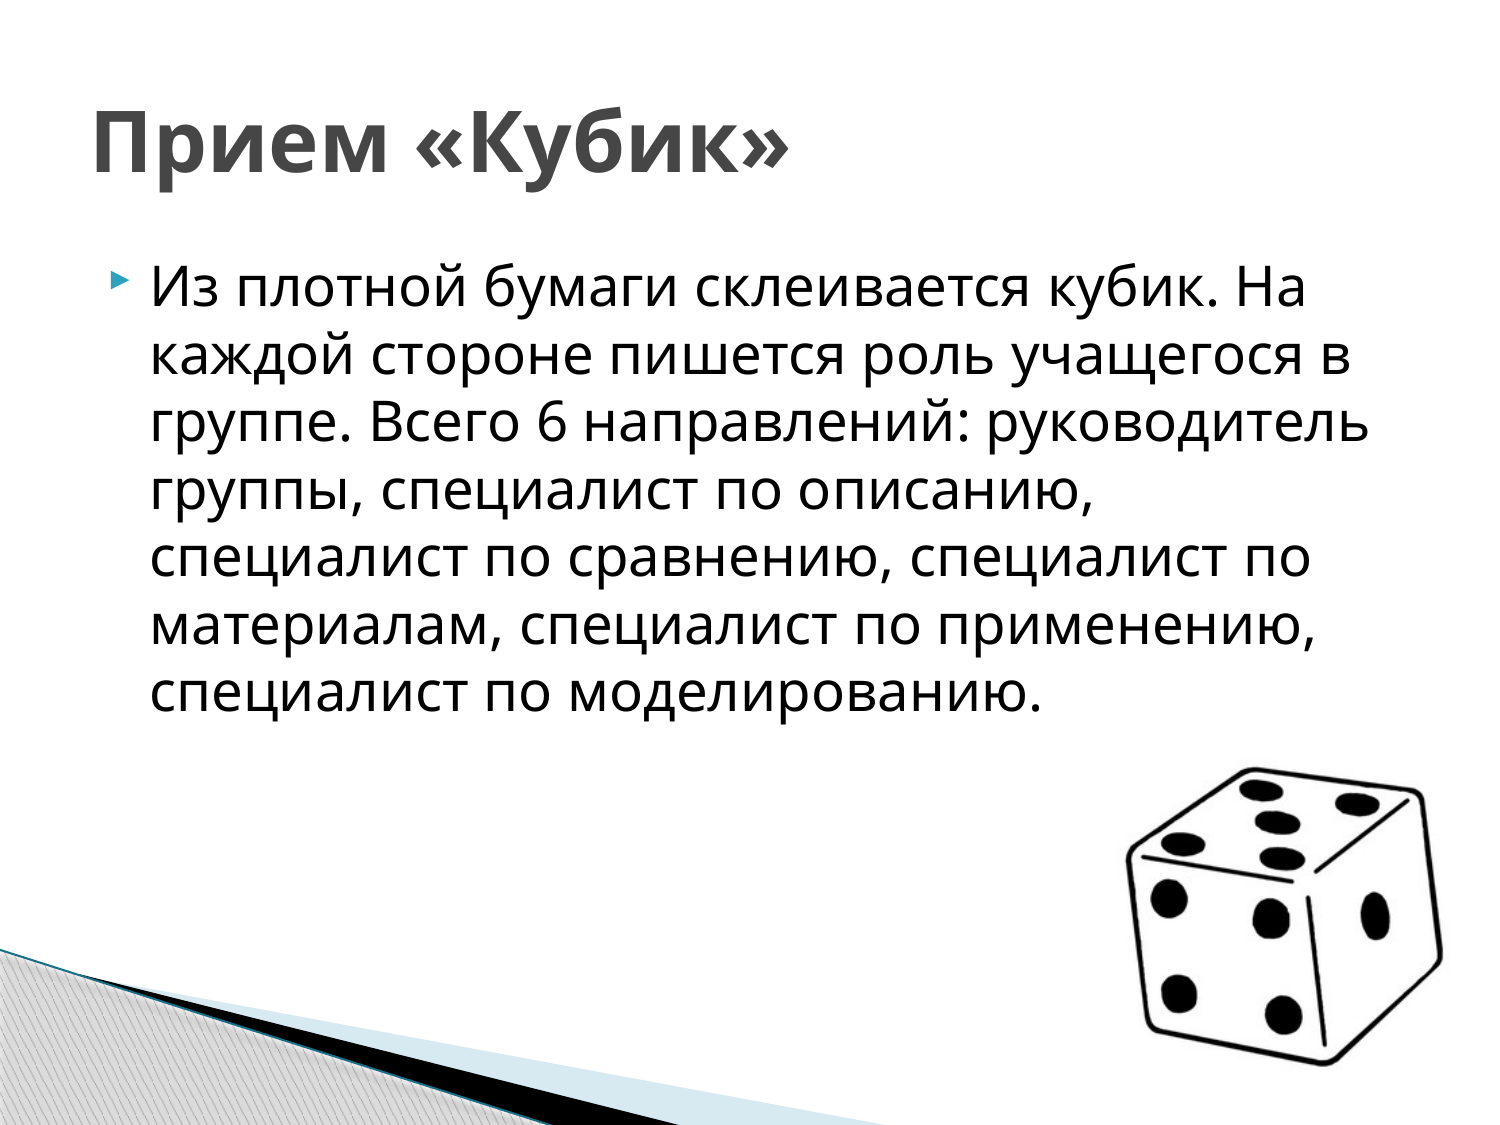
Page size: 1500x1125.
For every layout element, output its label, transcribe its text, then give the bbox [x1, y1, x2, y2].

picture [1052, 715, 1462, 1125]
title Прием «Кубик» [75, 45, 1425, 233]
list Из плотной бумаги склеивается кубик. На каждой стороне пишется роль учащегося в группе. Всего 6 направлений: руководитель группы, специалист по описанию, специалист по сравнению, специалист по материалам, специалист по применению, специалист по моделированию. [75, 243, 1425, 986]
